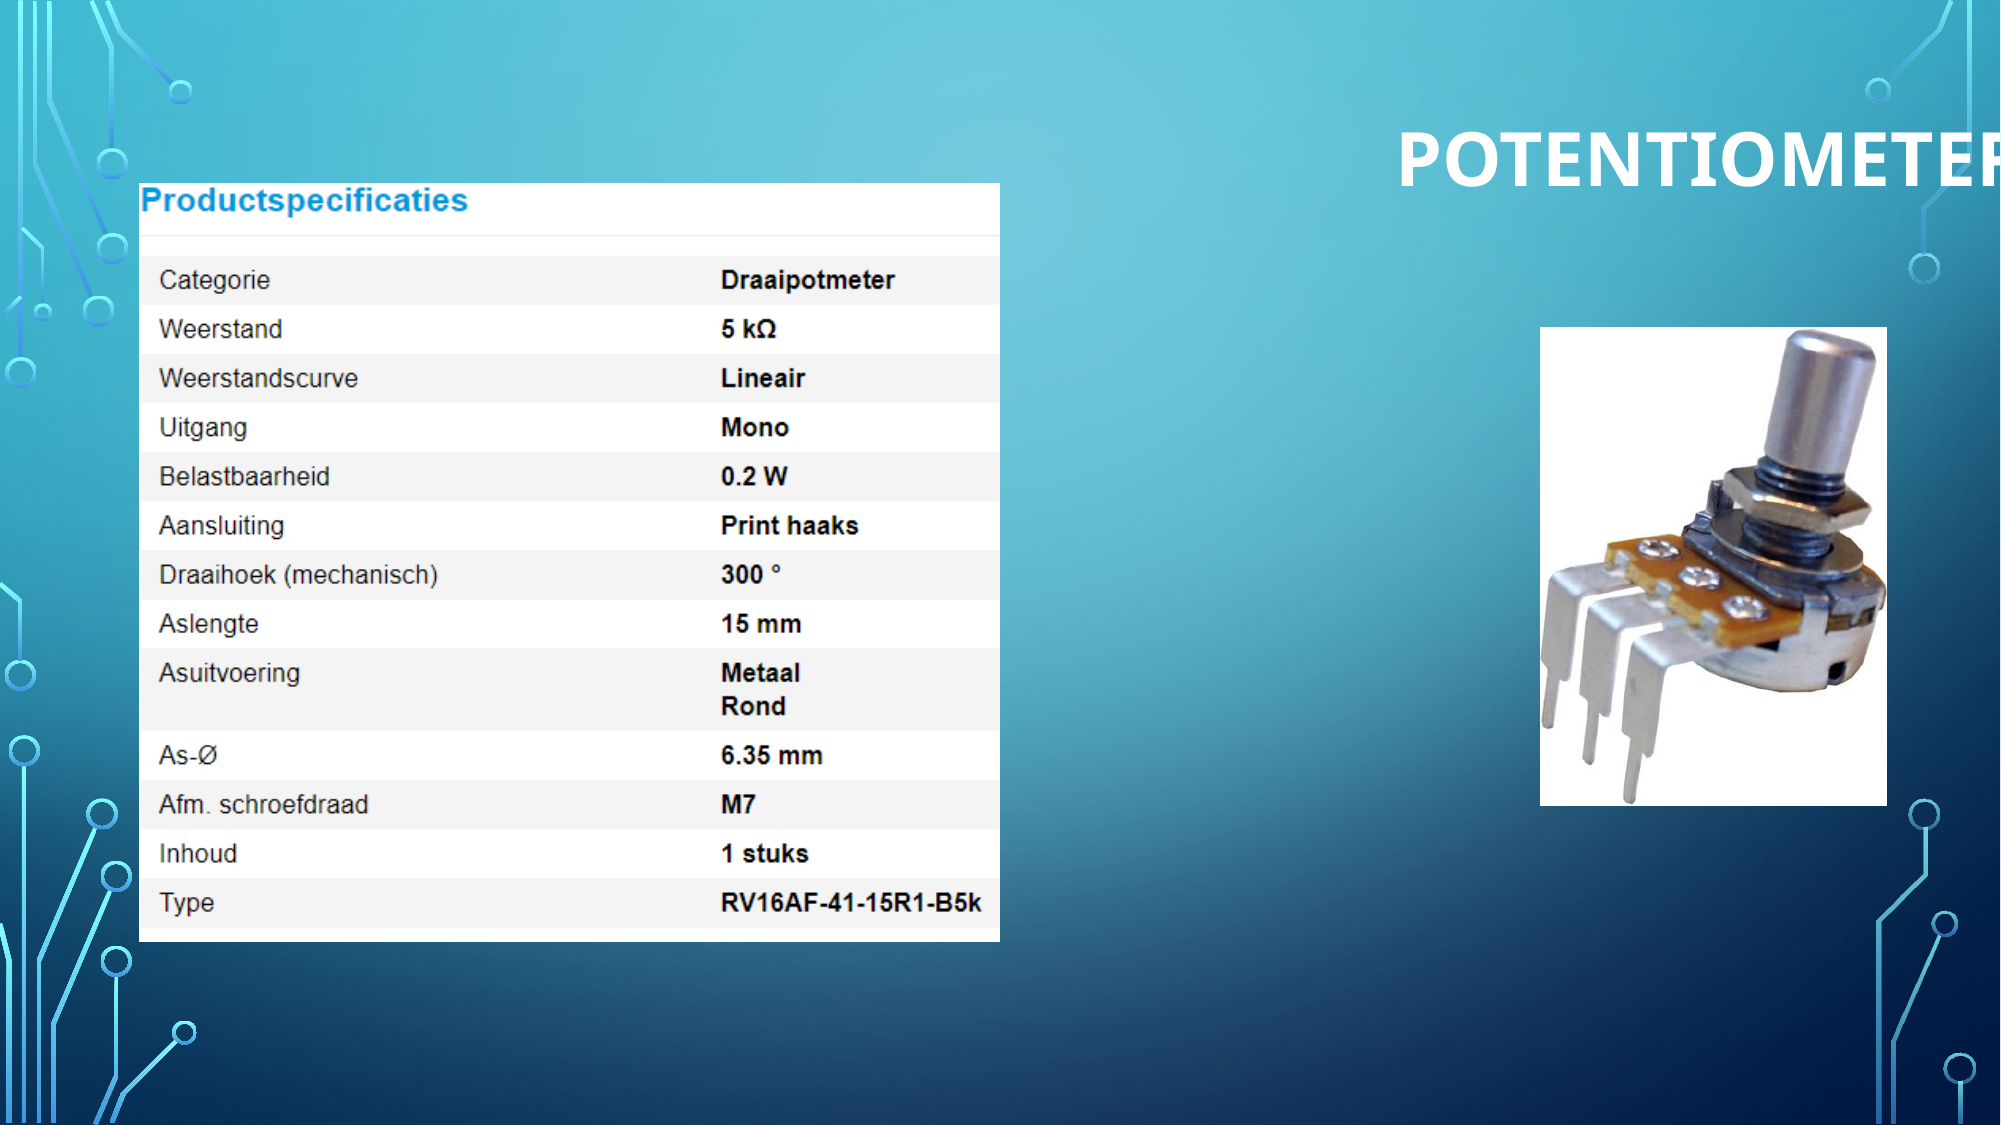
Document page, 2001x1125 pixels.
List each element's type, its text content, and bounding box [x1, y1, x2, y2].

picture [1540, 327, 1887, 807]
title Potentiometer [1379, 85, 2000, 328]
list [139, 183, 1001, 942]
